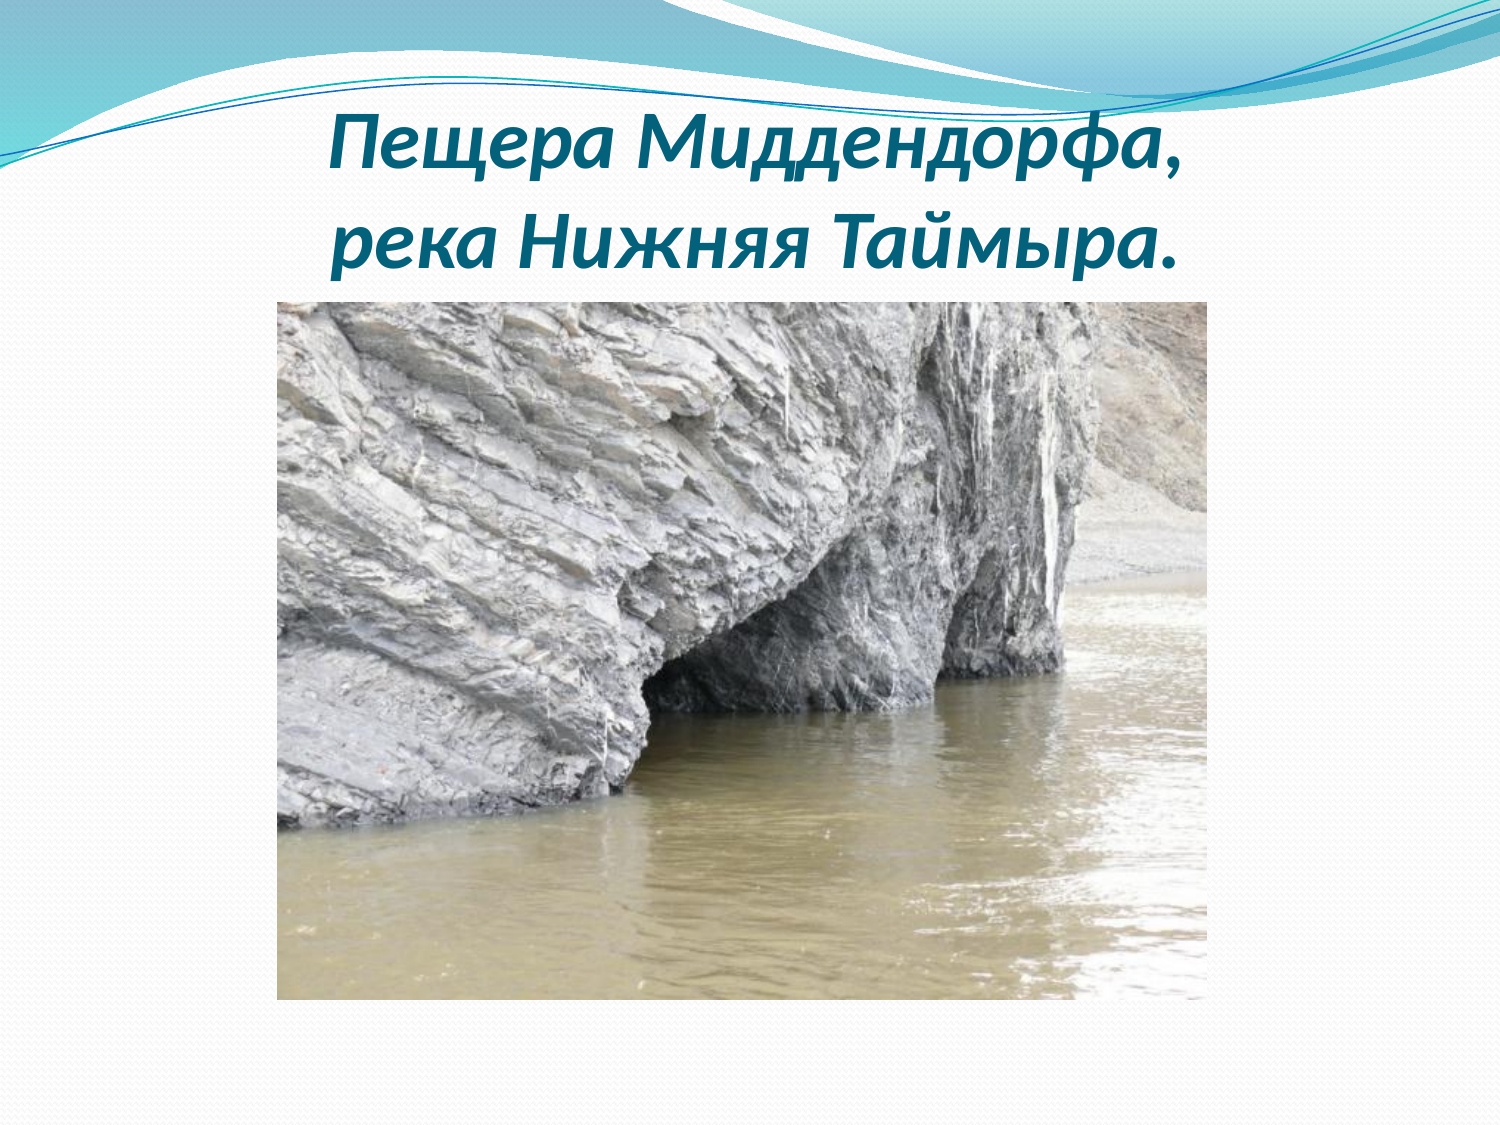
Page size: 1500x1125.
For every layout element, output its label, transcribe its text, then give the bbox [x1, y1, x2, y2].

title Пещера Миддендорфа, река Нижняя Таймыра. [88, 0, 1425, 386]
picture [277, 302, 1207, 1000]
